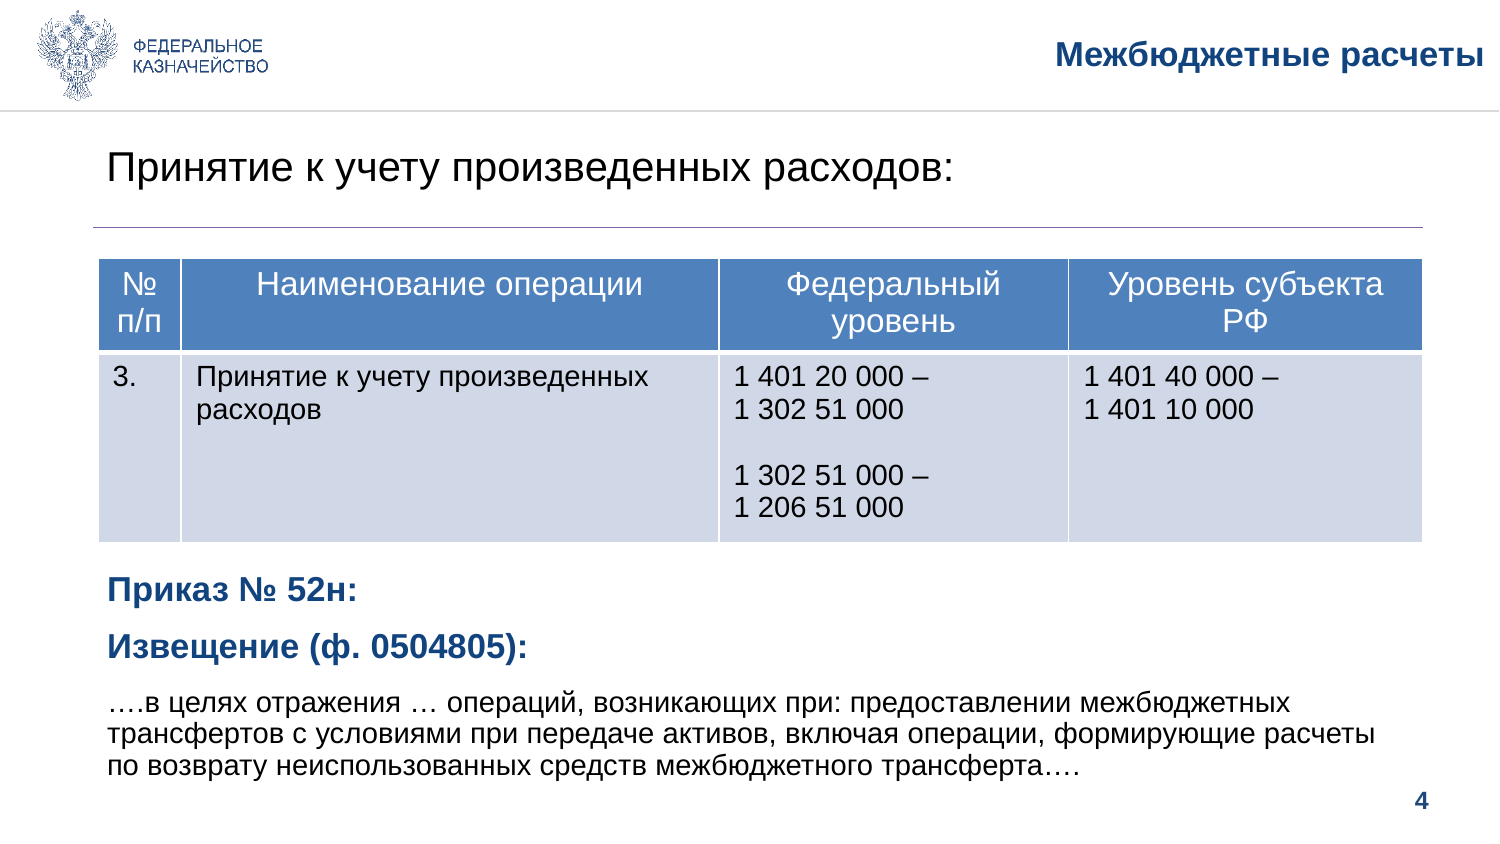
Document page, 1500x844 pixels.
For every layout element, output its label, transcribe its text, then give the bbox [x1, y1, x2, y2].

text_box Приказ № 52н: Извещение (ф. 0504805): ….в целях отражения … операций, возникающих при: предоставлении межбюджетных трансфертов с условиями при передаче активов, включая операции, формирующие расчеты по возврату неиспользованных средств межбюджетного трансферта…. [92, 559, 1424, 789]
table_cell Принятие к учету произведенных расходов [182, 355, 718, 542]
table_header № п/п [99, 259, 180, 350]
table_cell 3. [99, 355, 180, 542]
table_cell 1 401 20 000 – 1 302 51 000 1 302 51 000 – 1 206 51 000 [720, 355, 1068, 542]
text_box Межбюджетные расчеты [655, 23, 1500, 81]
slide_number 3 [1083, 784, 1429, 815]
table_cell 1 401 40 000 – 1 401 10 000 [1069, 355, 1422, 542]
text_box Принятие к учету произведенных расходов: [91, 132, 1417, 198]
table_header Федеральный уровень [720, 259, 1068, 350]
table_header Уровень субъекта РФ [1069, 259, 1422, 350]
picture [37, 10, 268, 101]
table_header Наименование операции [182, 259, 718, 350]
